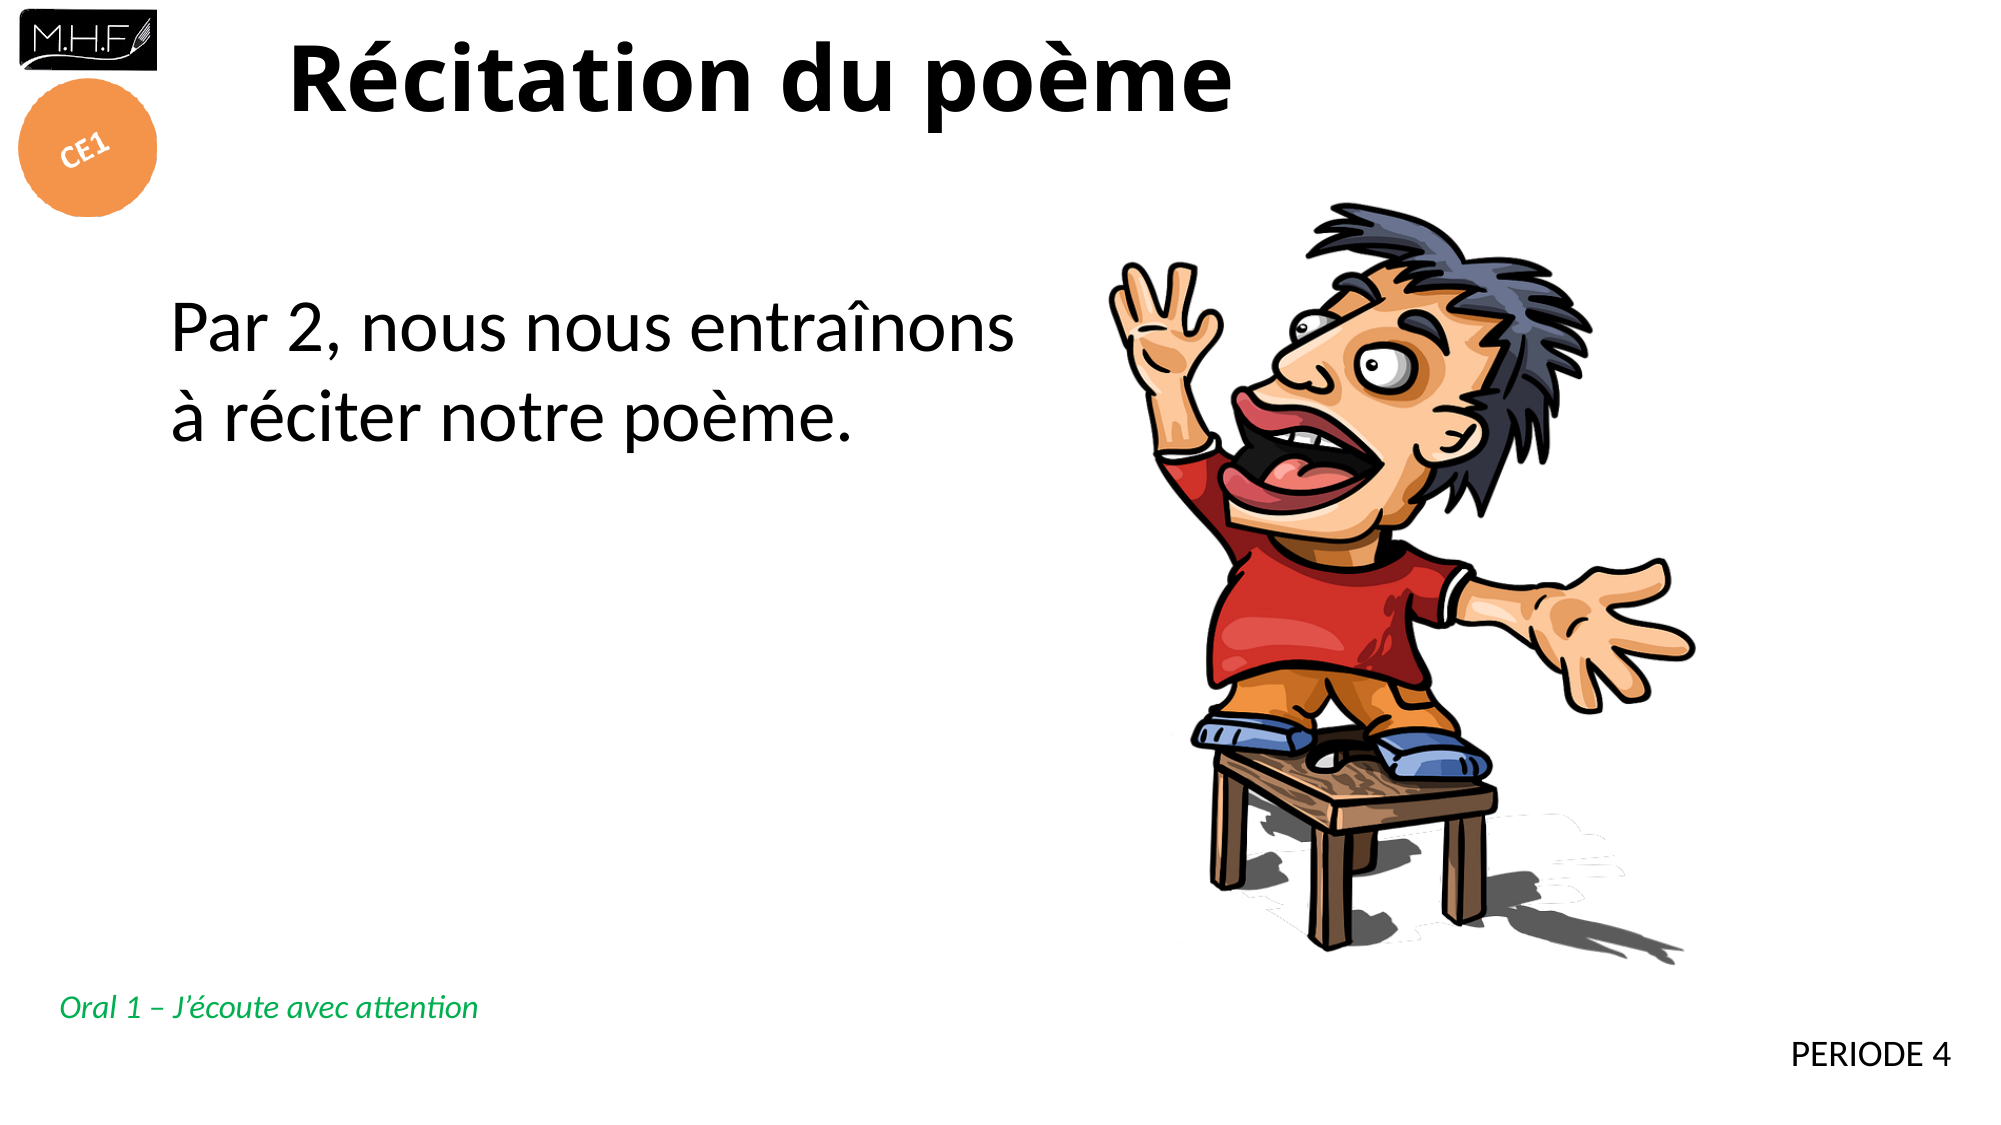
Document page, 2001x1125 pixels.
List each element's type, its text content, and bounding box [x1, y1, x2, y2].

picture [18, 78, 157, 218]
text_box Par 2, nous nous entraînons à réciter notre poème. [155, 268, 1045, 554]
picture [16, 7, 157, 74]
text_box Oral 1 – J’écoute avec attention [44, 977, 1346, 1092]
picture [1085, 162, 1700, 978]
title Récitation du poème [271, 7, 1818, 156]
text_box PERIODE 4 [1362, 1021, 1967, 1082]
